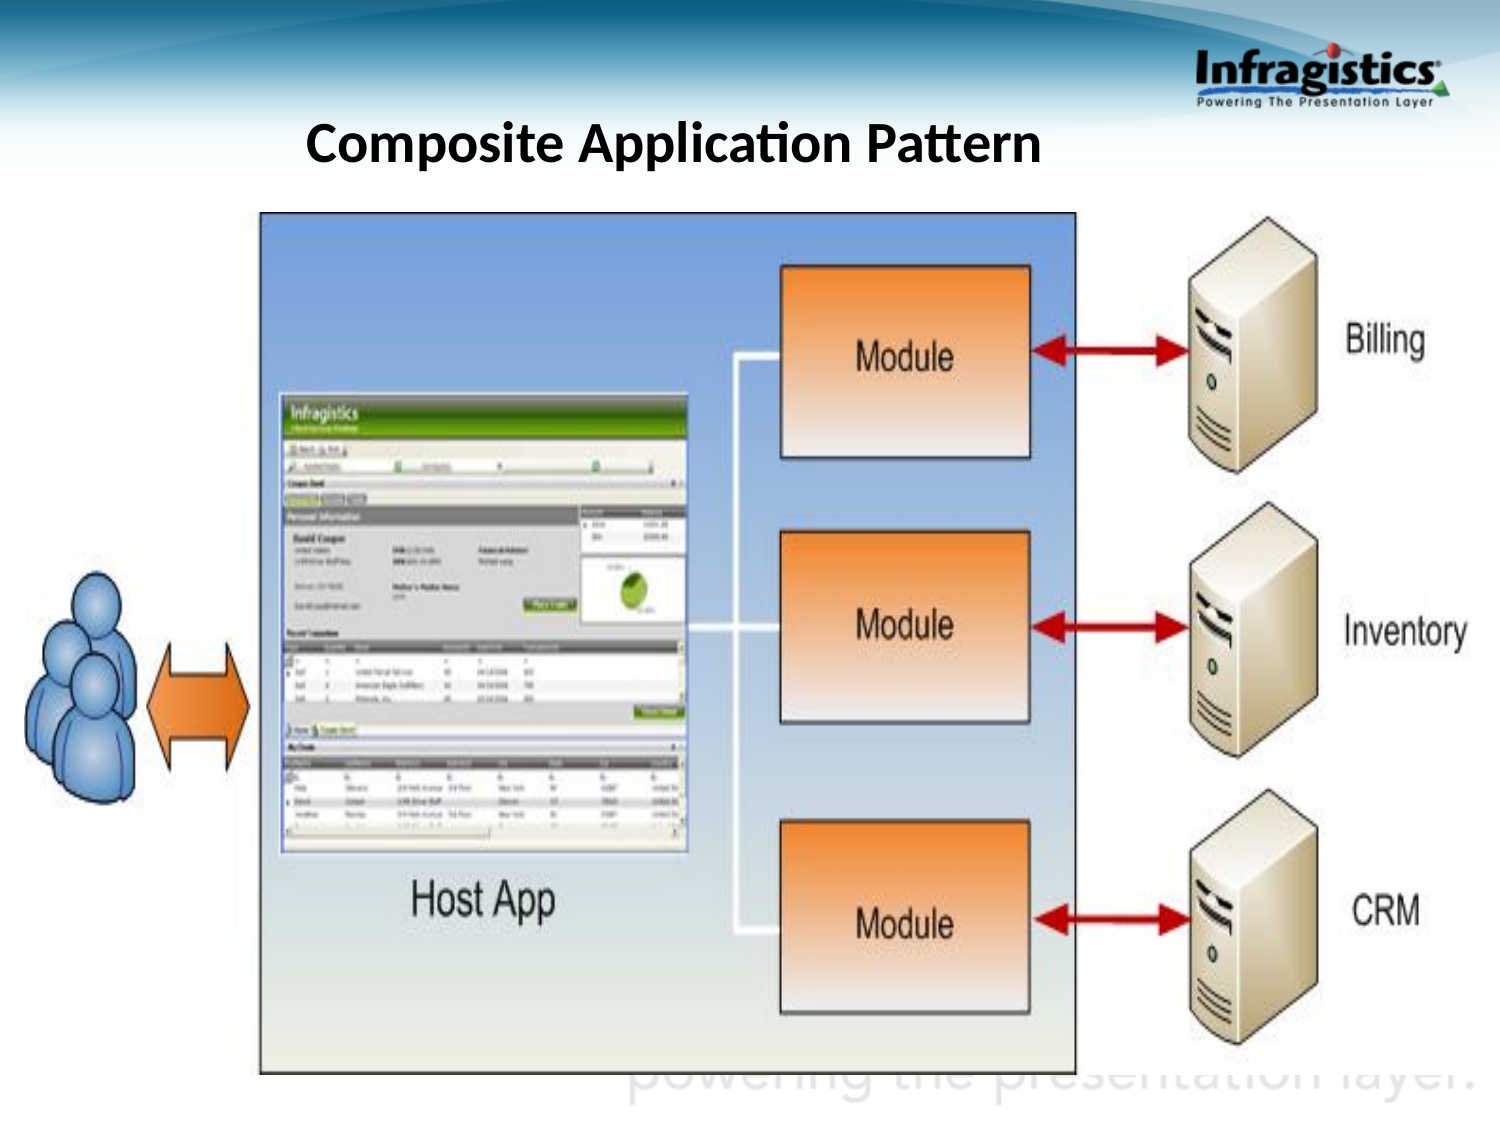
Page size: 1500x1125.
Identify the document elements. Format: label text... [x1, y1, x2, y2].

title Composite Application Pattern [0, 44, 1351, 233]
picture [0, 0, 1500, 1125]
